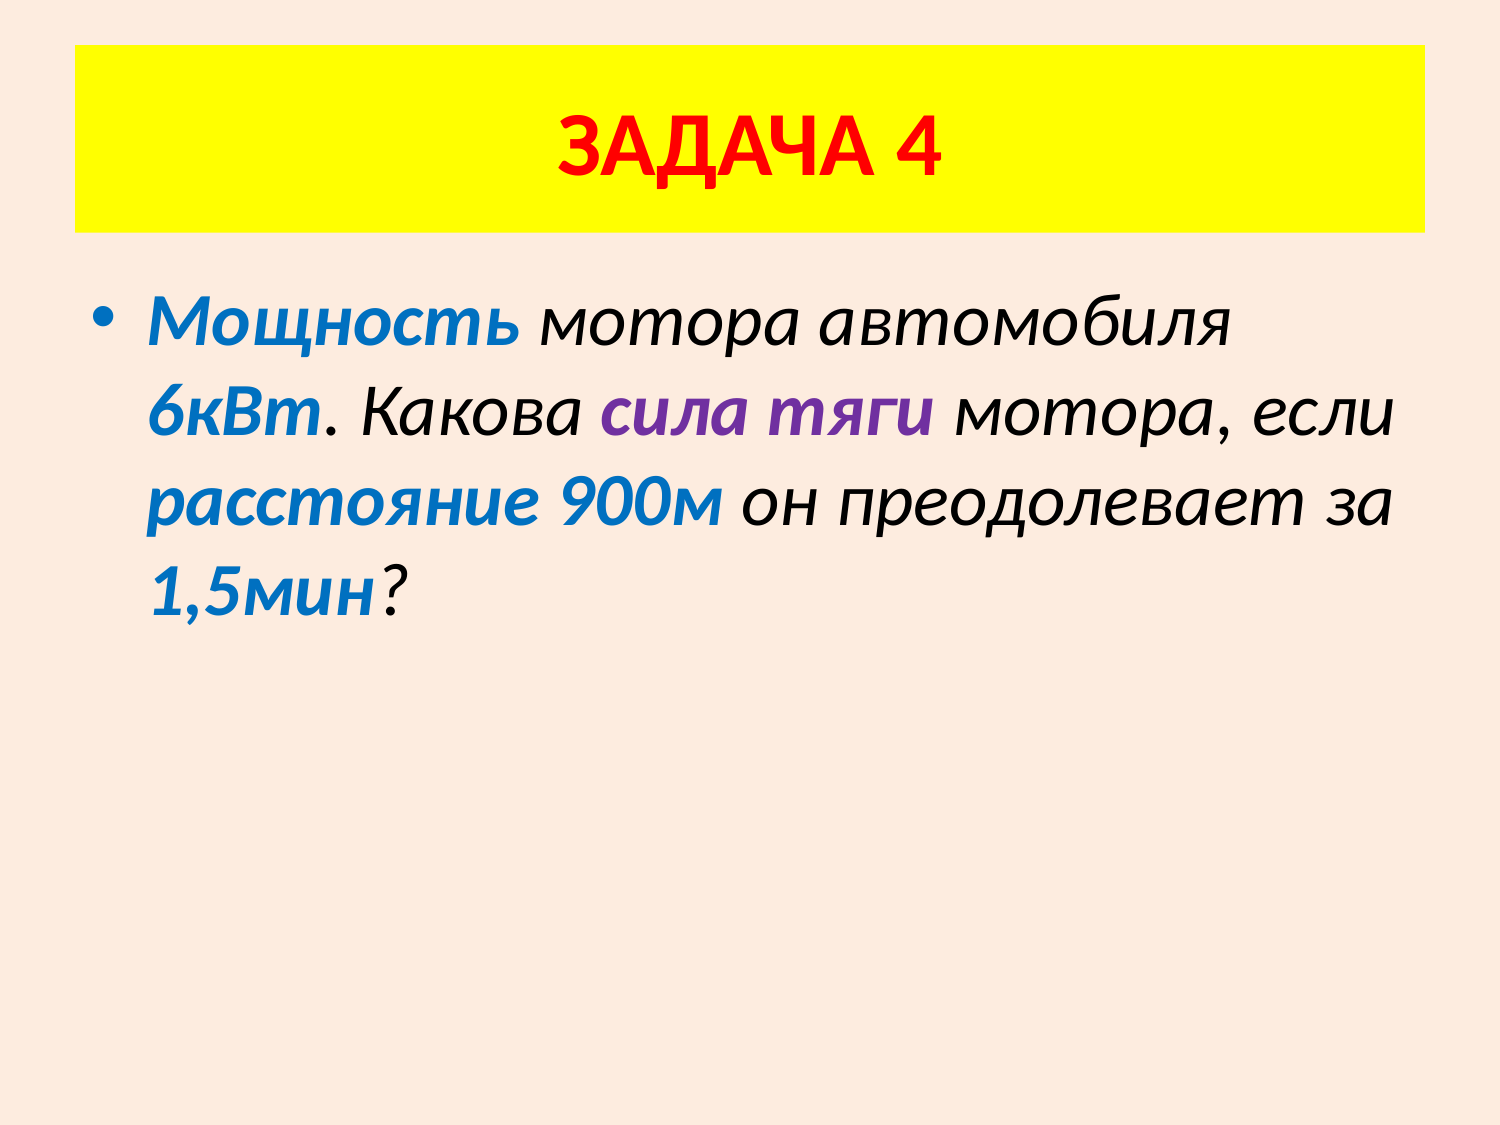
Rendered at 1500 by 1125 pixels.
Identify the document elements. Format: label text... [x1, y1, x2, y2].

title ЗАДАЧА 4 [75, 45, 1425, 233]
list Мощность мотора автомобиля 6кВт. Какова сила тяги мотора, если расстояние 900м он преодолевает за 1,5мин? [75, 262, 1425, 1005]
